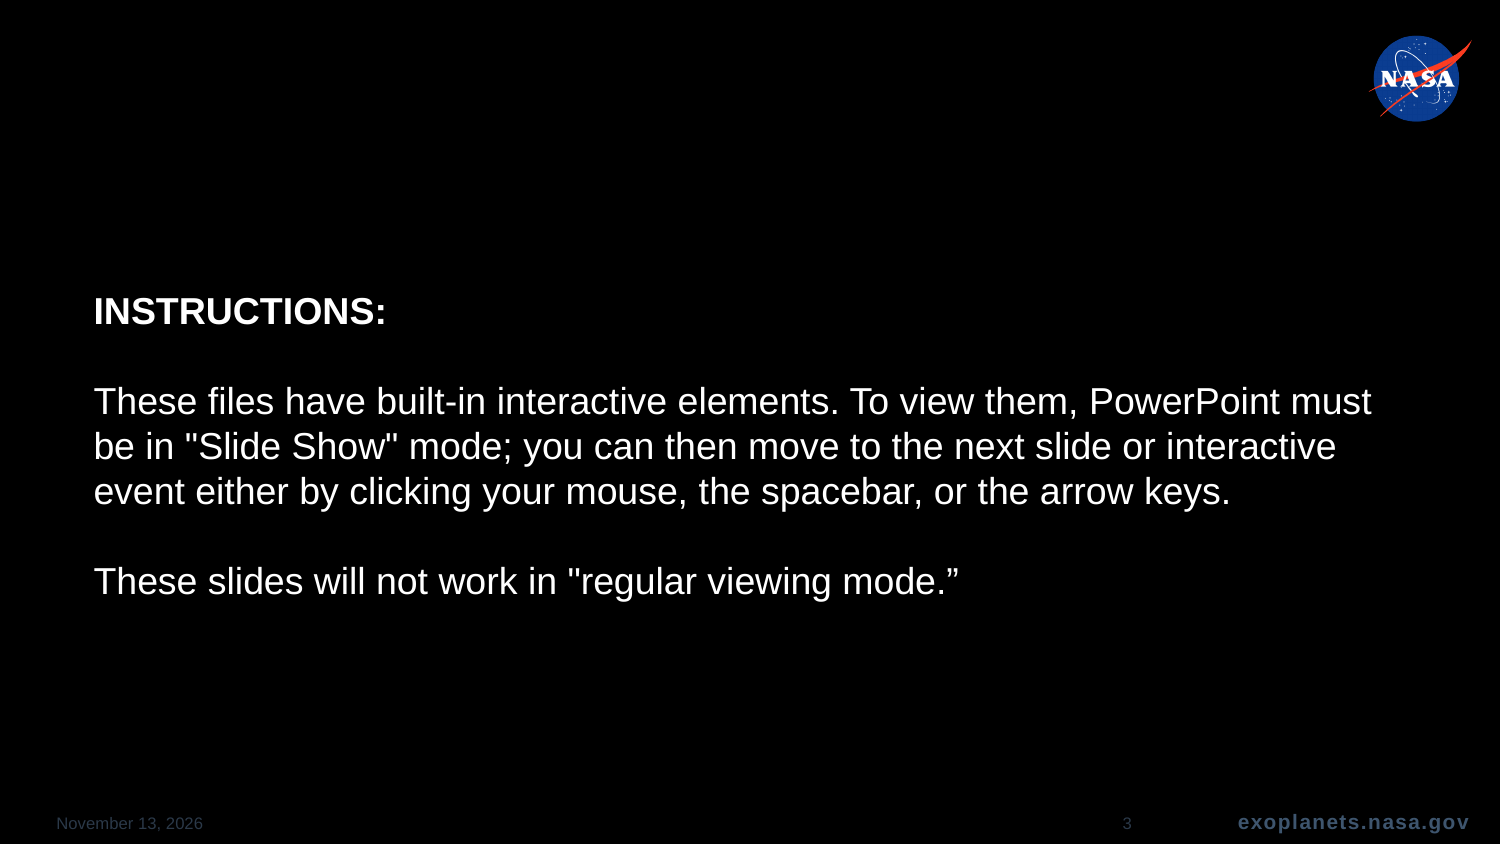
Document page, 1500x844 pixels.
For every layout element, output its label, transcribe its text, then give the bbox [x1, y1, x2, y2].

picture [1358, 18, 1479, 139]
slide_number 3 [1107, 812, 1425, 833]
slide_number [41, 812, 275, 833]
text_box INSTRUCTIONS: These files have built-in interactive elements. To view them, PowerPoint must be in "Slide Show" mode; you can then move to the next slide or interactive event either by clicking your mouse, the spacebar, or the arrow keys. These slides will not work in "regular viewing mode.” [78, 280, 1404, 610]
